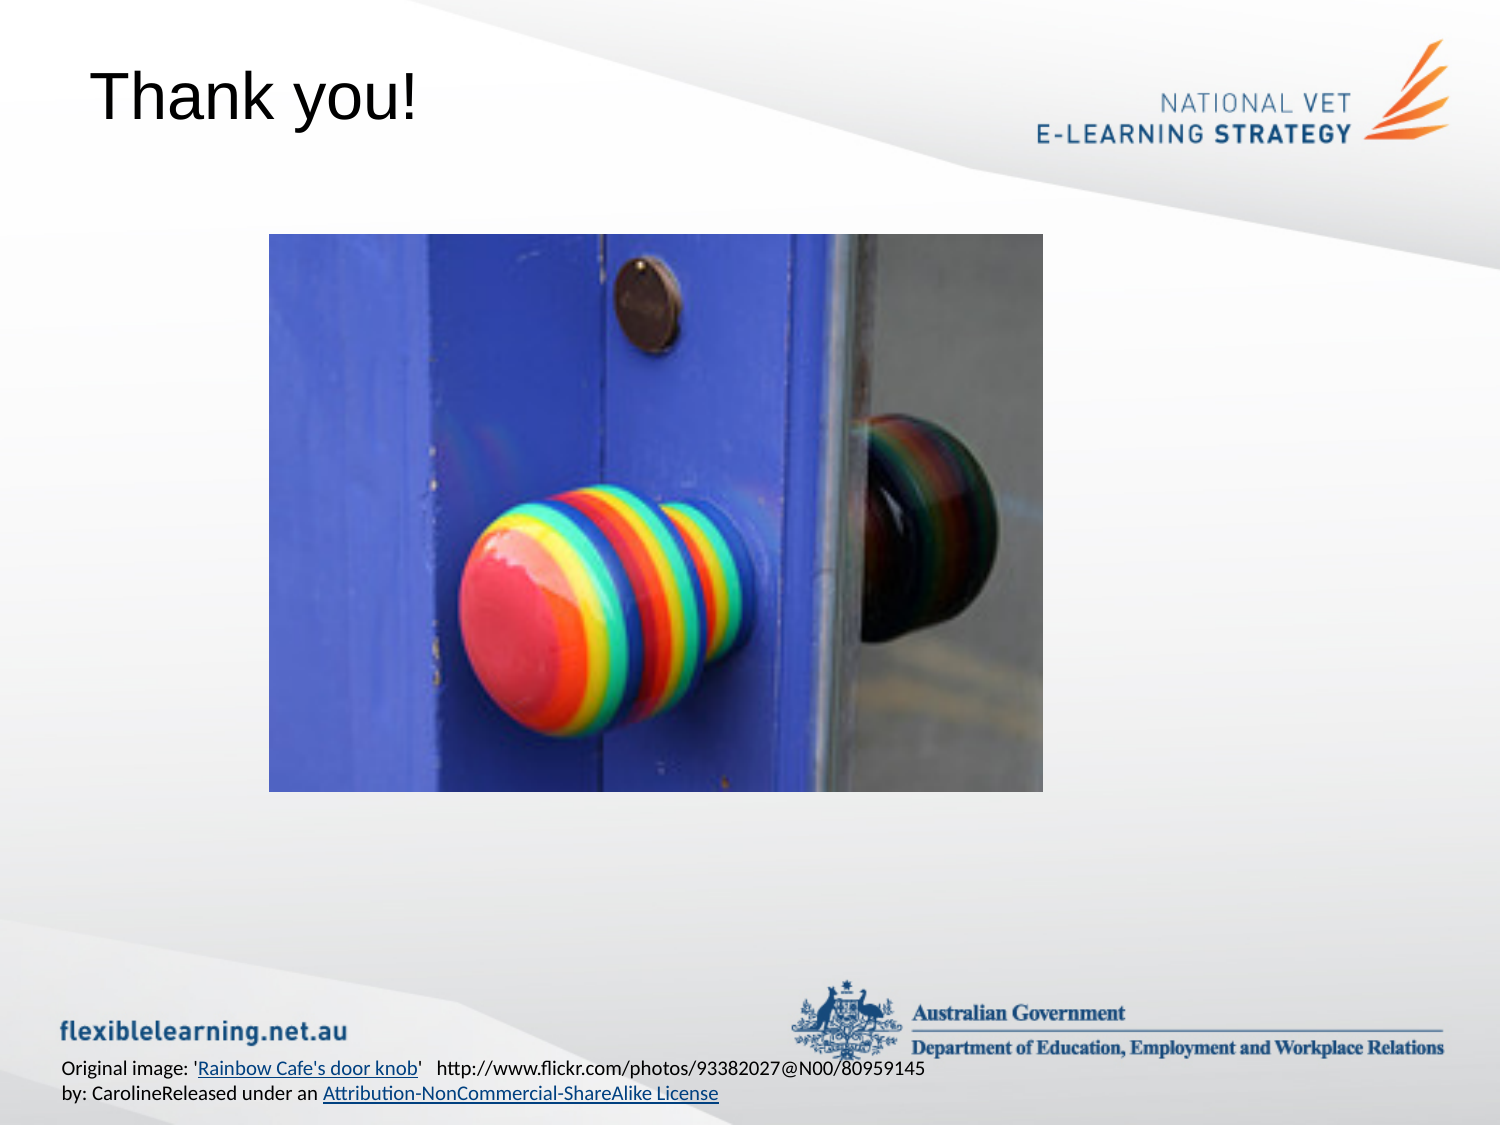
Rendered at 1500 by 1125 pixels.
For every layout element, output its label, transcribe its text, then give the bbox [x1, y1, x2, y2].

text_box Thank you! [74, 45, 1425, 233]
picture [0, 0, 1500, 1125]
text_box Original image: 'Rainbow Cafe's door knob' http://www.flickr.com/photos/93382027@N00/80959145 by: CarolineReleased under an Attribution-NonCommercial-ShareAlike License [46, 1047, 1137, 1113]
